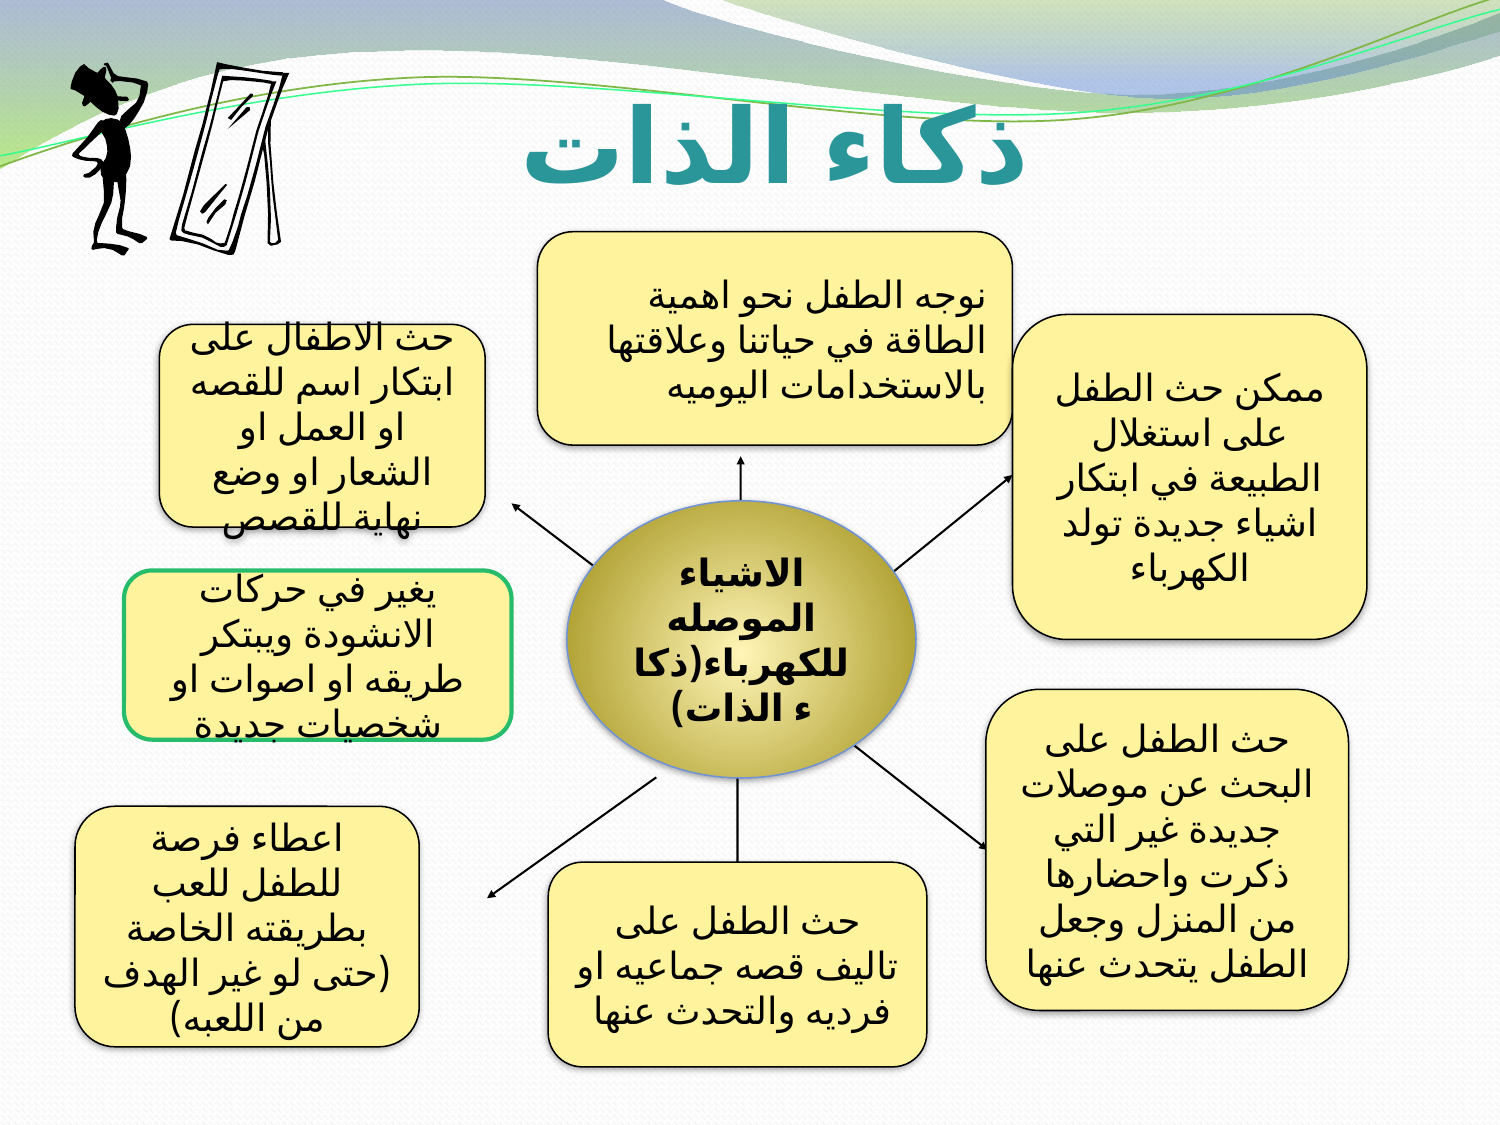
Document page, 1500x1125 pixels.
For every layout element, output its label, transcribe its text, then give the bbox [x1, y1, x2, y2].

text_box حث الطفل على البحث عن موصلات جديدة غير التي ذكرت واحضارها من المنزل وجعل الطفل يتحدث عنها [985, 688, 1350, 1012]
text_box [486, 777, 656, 899]
text_box [896, 476, 1007, 570]
text_box يغير في حركات الانشودة ويبتكر طريقه او اصوات او شخصيات جديدة [121, 568, 514, 742]
text_box ممكن حث الطفل على استغلال الطبيعة في ابتكار اشياء جديدة تولد الكهرباء [1011, 313, 1368, 641]
text_box حث الاطفال على ابتكار اسم للقصه او العمل او الشعار او وضع نهاية للقصص [158, 323, 486, 528]
picture [70, 61, 290, 256]
title ذكاء الذات [294, 66, 1488, 205]
text_box نوجه الطفل نحو اهمية الطاقة في حياتنا وعلاقتها بالاستخدامات اليوميه [536, 230, 1014, 446]
text_box [511, 503, 590, 564]
text_box حث الطفل على تاليف قصه جماعيه او فرديه والتحدث عنها [547, 861, 928, 1068]
text_box الاشياء الموصله للكهرباء(ذكاء الذات) [565, 500, 917, 779]
text_box اعطاء فرصة للطفل للعب بطريقته الخاصة (حتى لو غير الهدف من اللعبه) [74, 805, 420, 1048]
text_box [736, 456, 745, 498]
